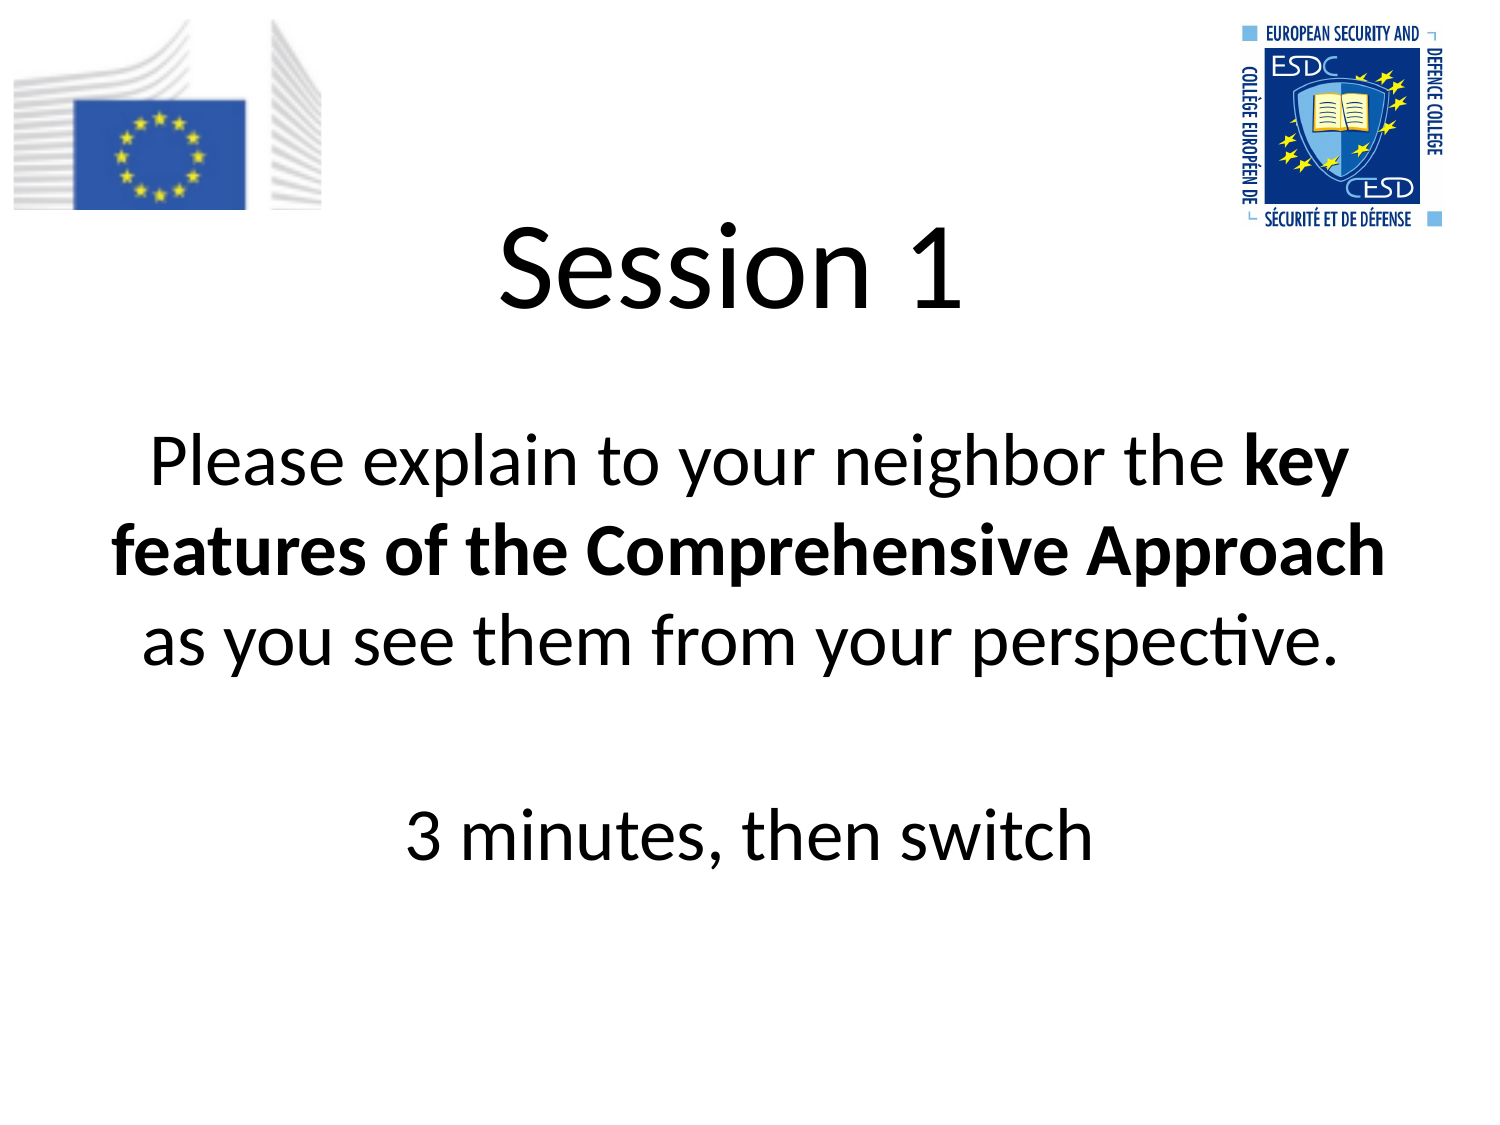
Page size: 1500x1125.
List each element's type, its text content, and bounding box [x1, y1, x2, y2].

list Please explain to your neighbor the key features of the Comprehensive Approach as you see them from your perspective. 3 minutes, then switch [75, 402, 1425, 1081]
title Session 1 [56, 165, 1407, 353]
picture [1239, 23, 1446, 227]
picture [13, 19, 322, 210]
